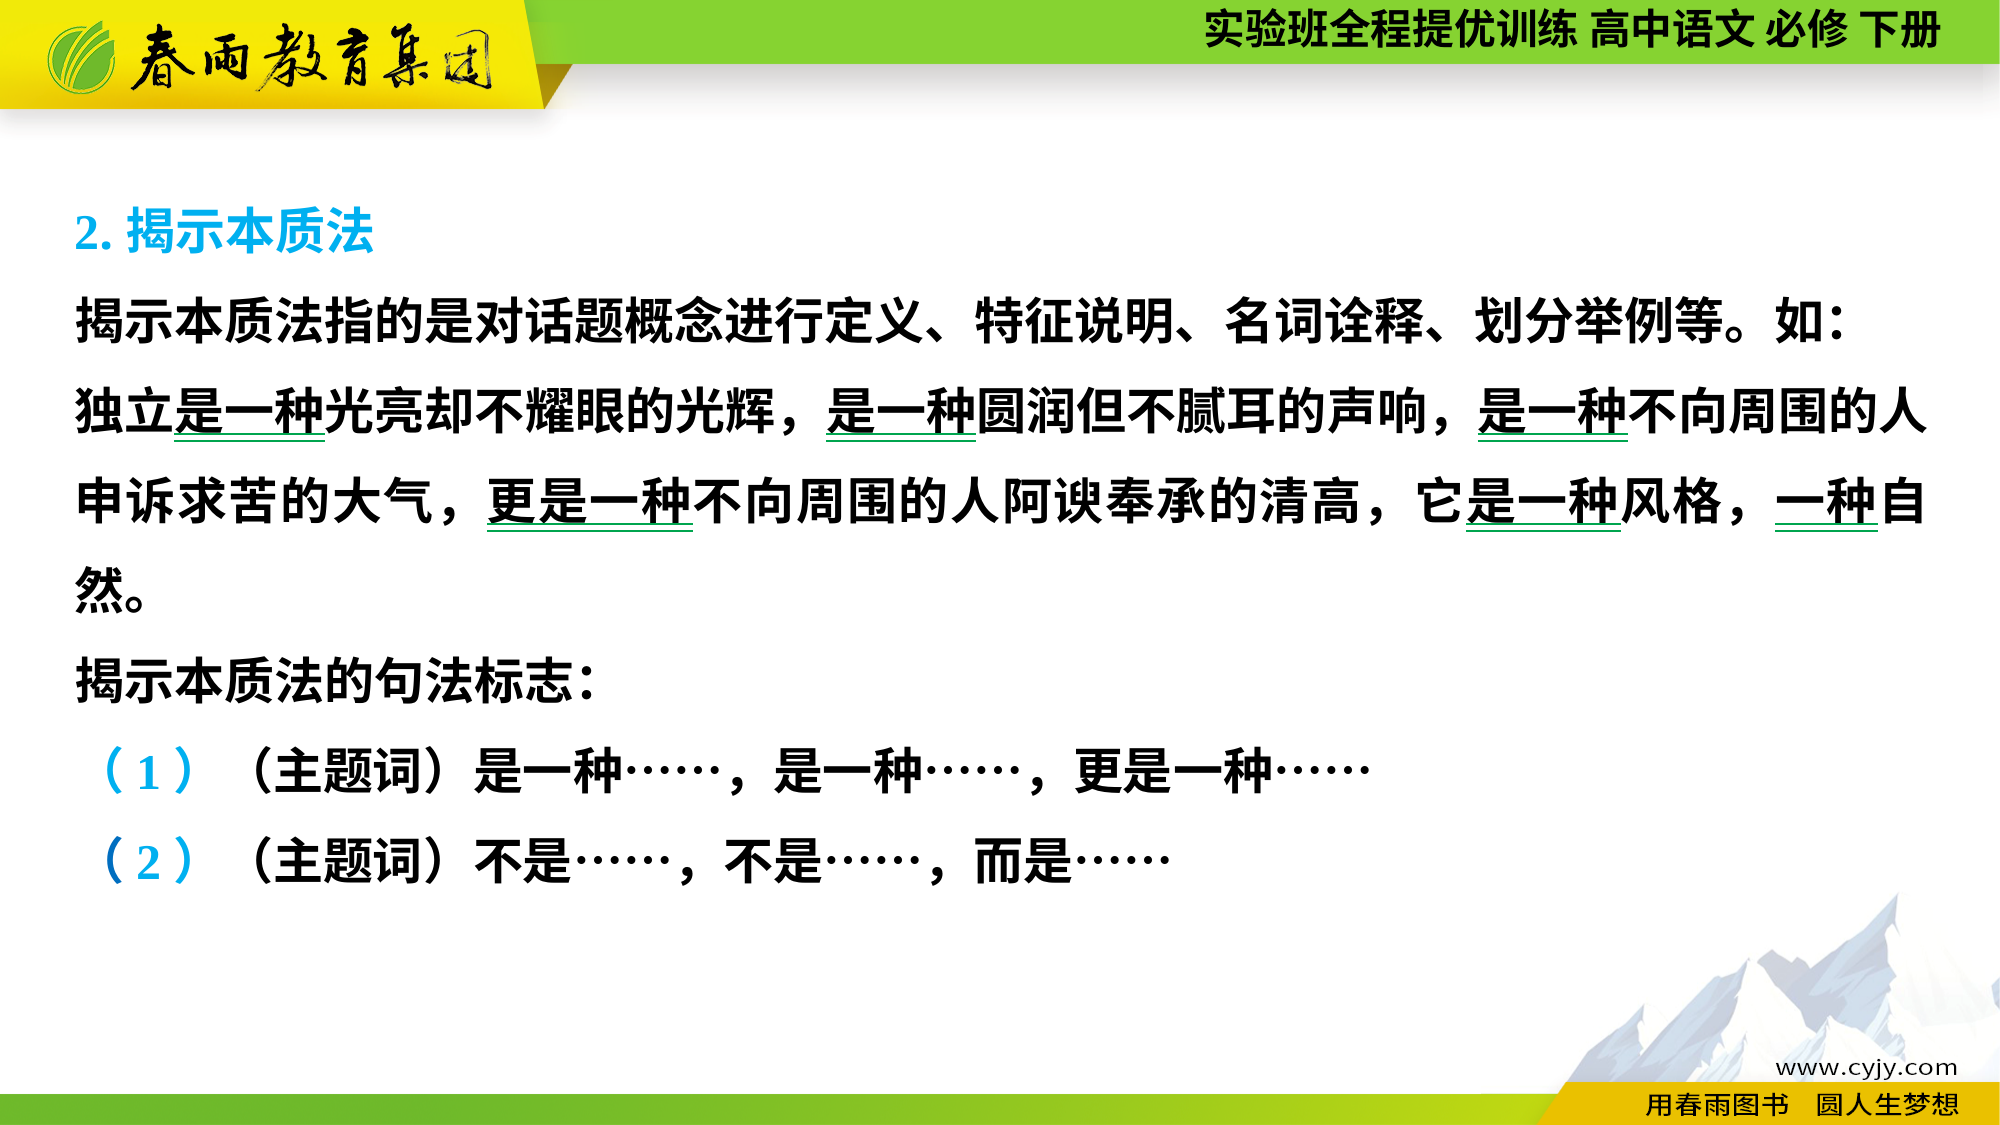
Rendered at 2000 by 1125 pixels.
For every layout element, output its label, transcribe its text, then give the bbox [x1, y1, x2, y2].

picture [0, 0, 2000, 1125]
list 2.揭示本质法 揭示本质法指的是对话题概念进行定义、特征说明、名词诠释、划分举例等。如： 独立是一种光亮却不耀眼的光辉，是一种圆润但不腻耳的声响，是一种不向周围的人申诉求苦的大气，更是一种不向周围的人阿谀奉承的清高，它是一种风格，一种自然。 揭示本质法的句法标志： （1）（主题词）是一种……，是一种……，更是一种…… （2）（主题词）不是……，不是……，而是…… [59, 162, 1944, 894]
